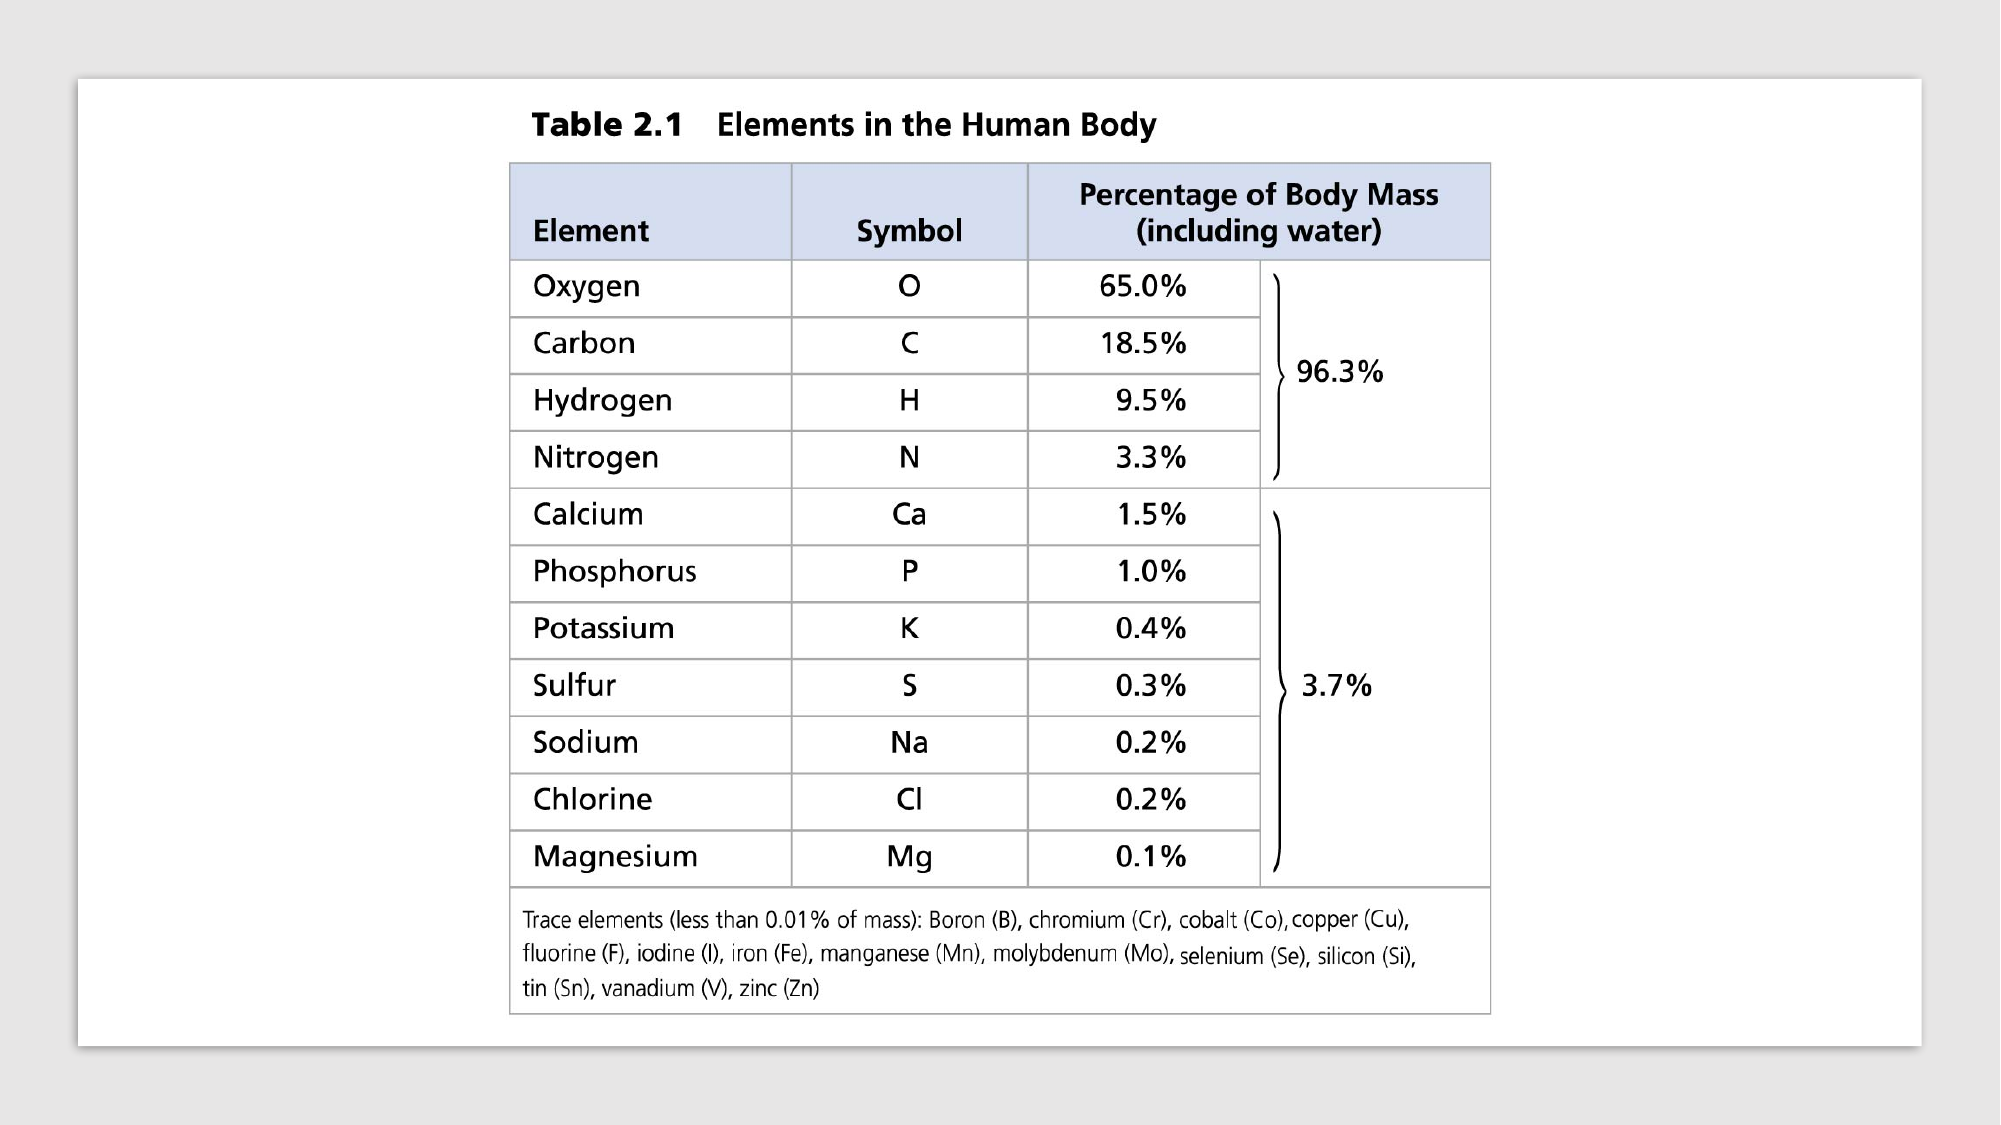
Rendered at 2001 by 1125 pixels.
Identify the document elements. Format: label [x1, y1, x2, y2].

picture [503, 105, 1497, 1020]
text_box [77, 78, 1923, 1047]
text_box [0, 0, 2000, 1125]
